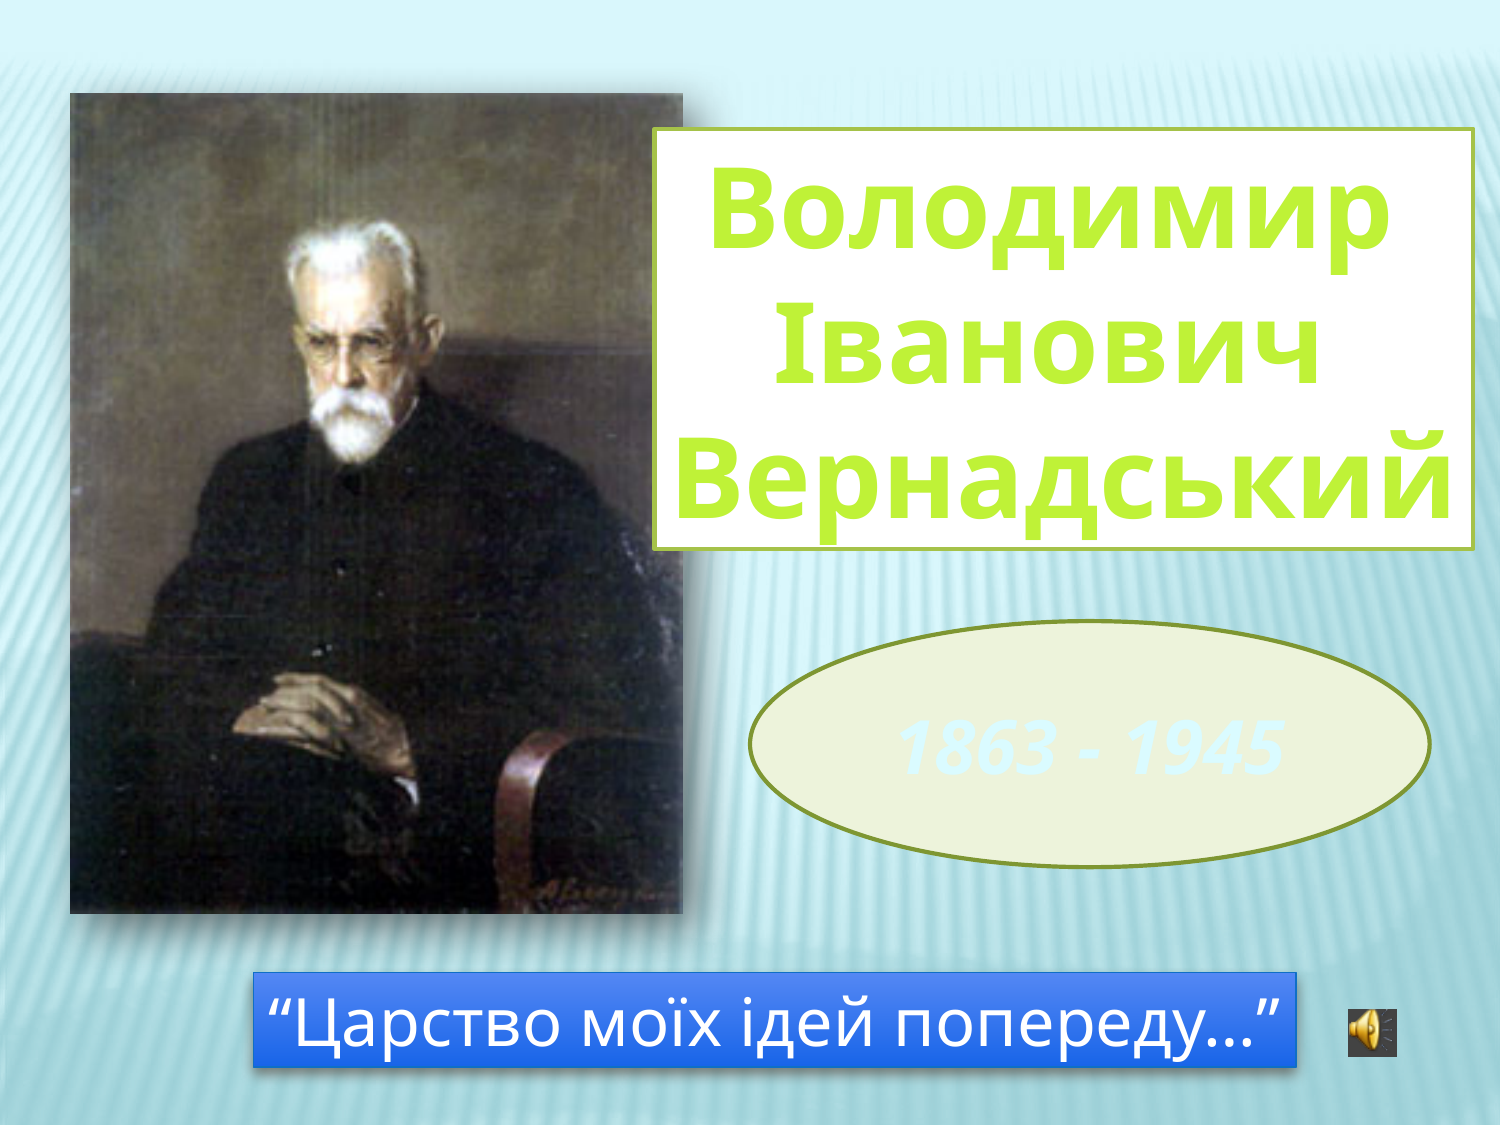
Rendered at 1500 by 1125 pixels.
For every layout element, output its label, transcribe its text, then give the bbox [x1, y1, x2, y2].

picture [69, 93, 684, 915]
text_box Володимир Іванович Вернадський [693, 127, 1475, 551]
text_box “Царство моїх ідей попереду…” [253, 972, 1297, 1068]
text_box 1863 - 1945 [747, 618, 1432, 870]
picture [1347, 1007, 1398, 1059]
